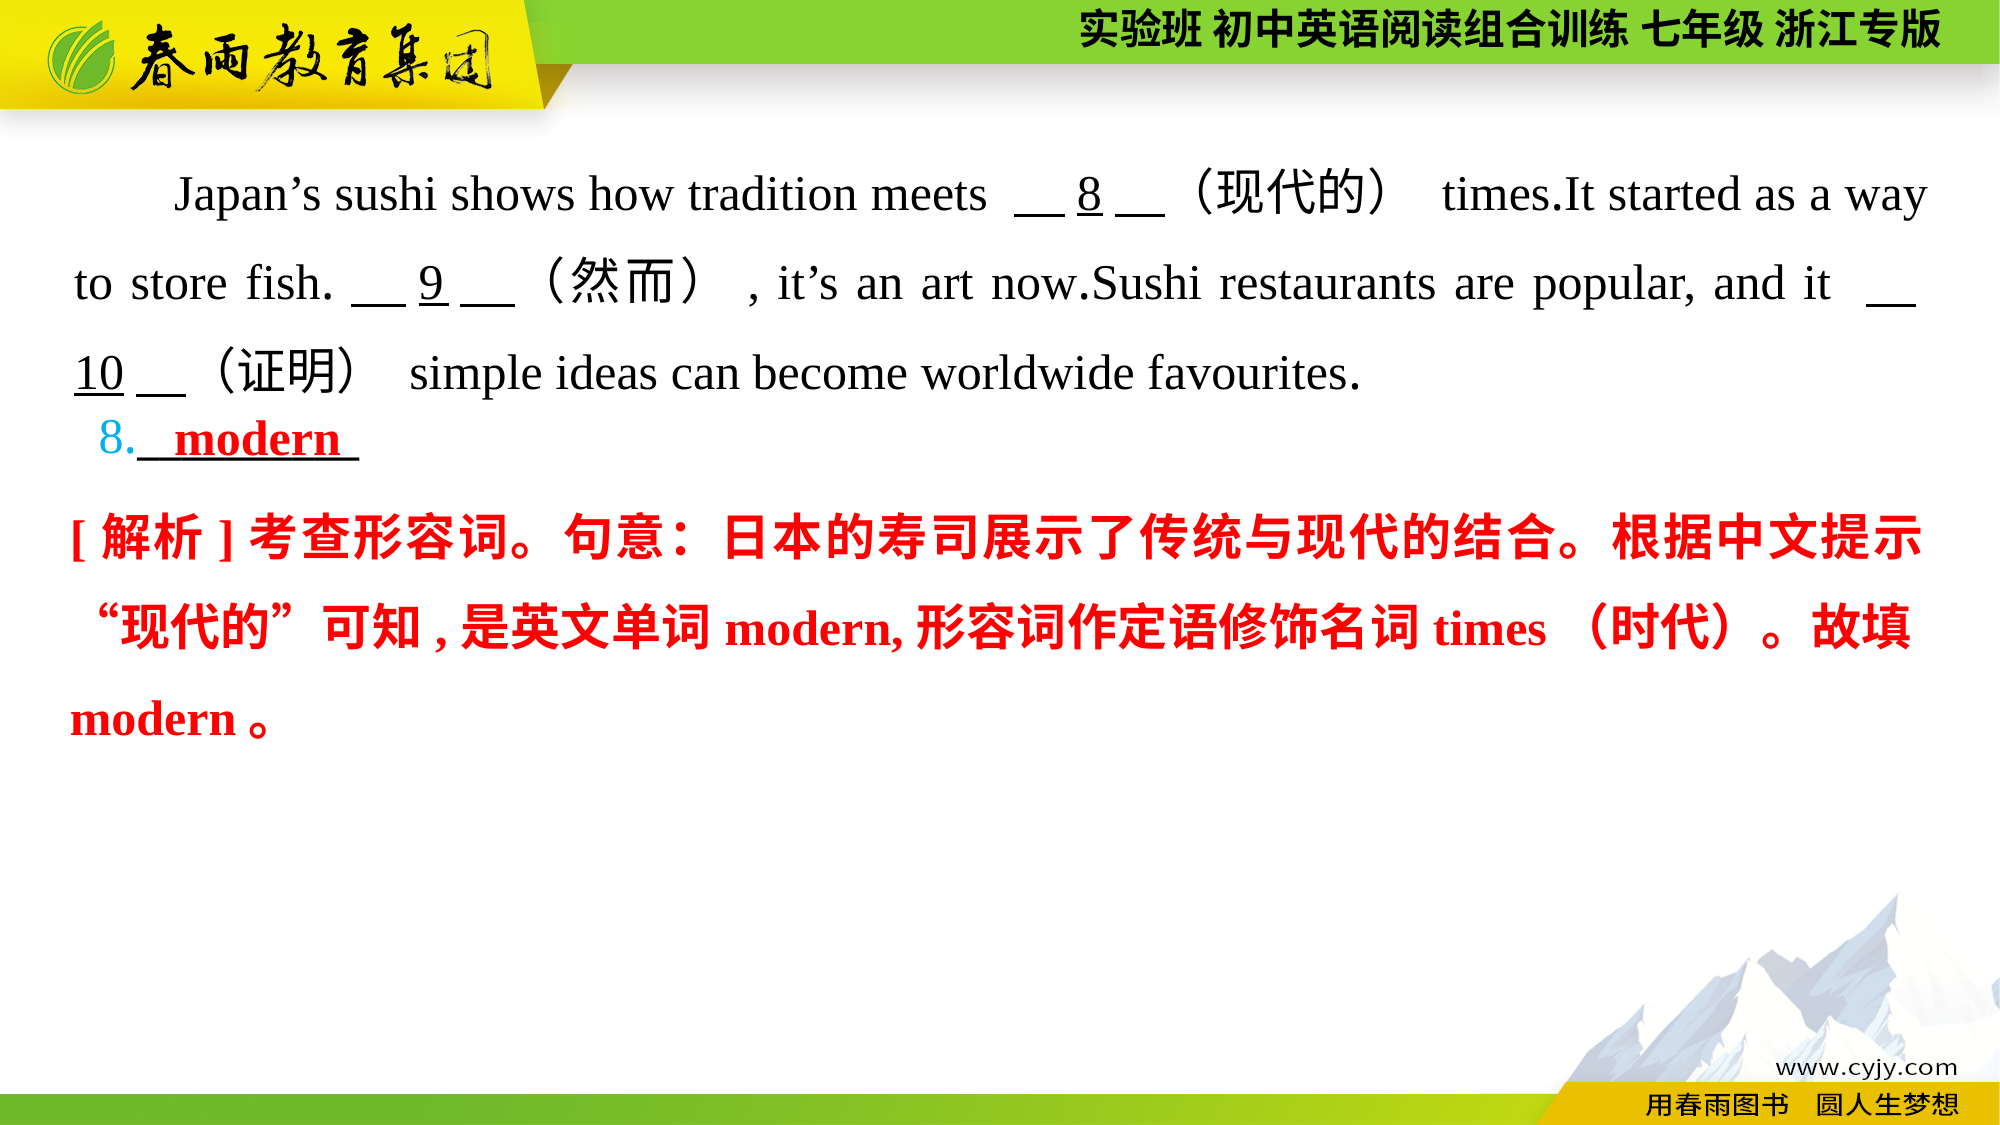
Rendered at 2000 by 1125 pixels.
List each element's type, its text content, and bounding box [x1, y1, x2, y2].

text_box 8.__________ [83, 395, 375, 467]
text_box modern [159, 397, 356, 467]
picture [0, 0, 2000, 1125]
text_box [解析]考查形容词。句意：日本的寿司展示了传统与现代的结合。根据中文提示“现代的”可知,是英文单词modern,形容词作定语修饰名词times（时代）。故填modern。 [54, 467, 1939, 753]
list Japan’s sushi shows how tradition meets 8 （现代的） times.It started as a way to store fish. 9 （然而）, it’s an art now.Sushi restaurants are popular, and it 10 （证明） simple ideas can become worldwide favourites. [59, 122, 1944, 399]
